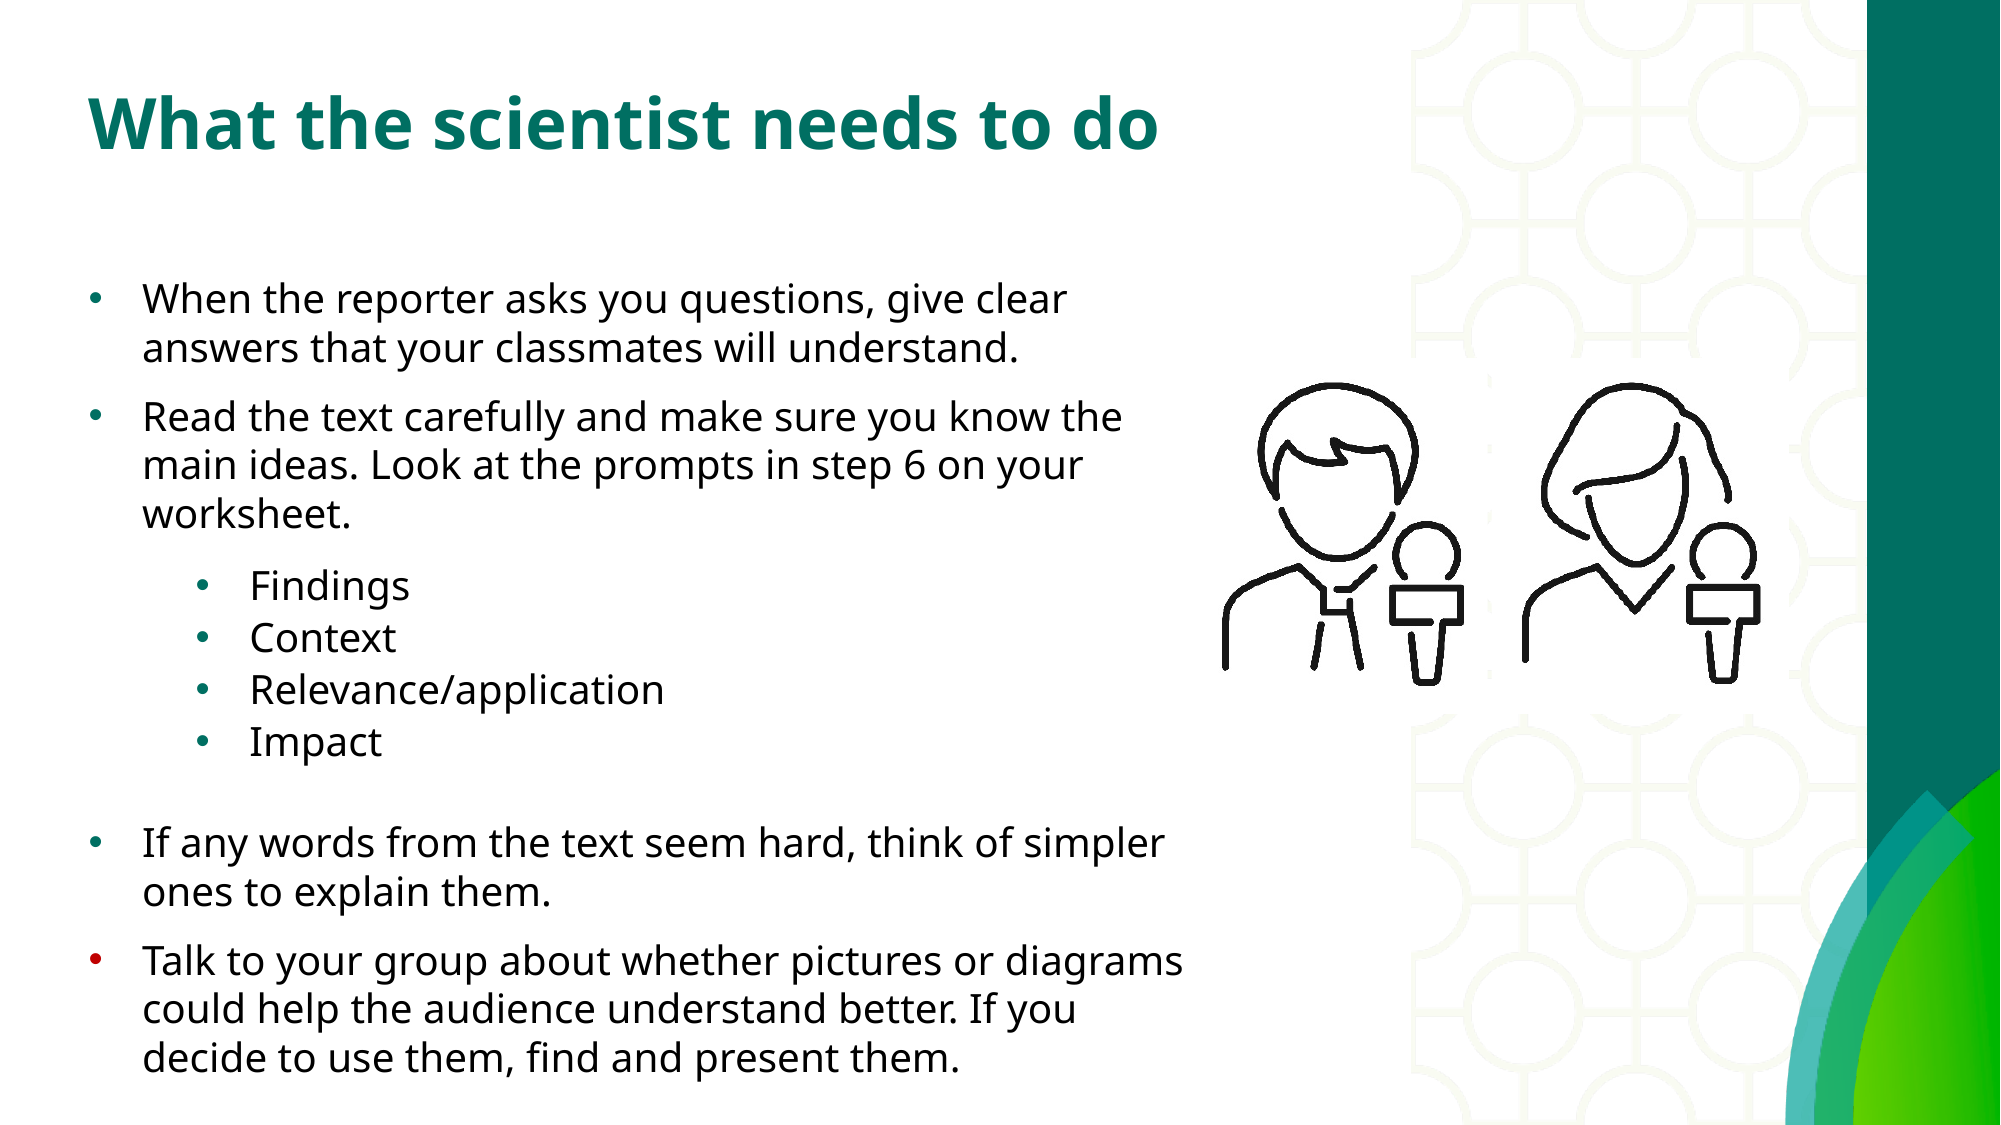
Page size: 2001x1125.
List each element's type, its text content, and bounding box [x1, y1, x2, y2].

title What the scientist needs to do [88, 88, 1743, 161]
text_box When the reporter asks you questions, give clear answers that your classmates will understand. Read the text carefully and make sure you know the main ideas. Look at the prompts in step 6 on your worksheet. Findings Context Relevance/application Impact If any words from the text seem hard, think of simpler ones to explain them. Talk to your group about whether pictures or diagrams could help the audience understand better. If you decide to use them, find and present them. [88, 204, 1197, 1090]
picture [1197, 0, 2001, 1125]
